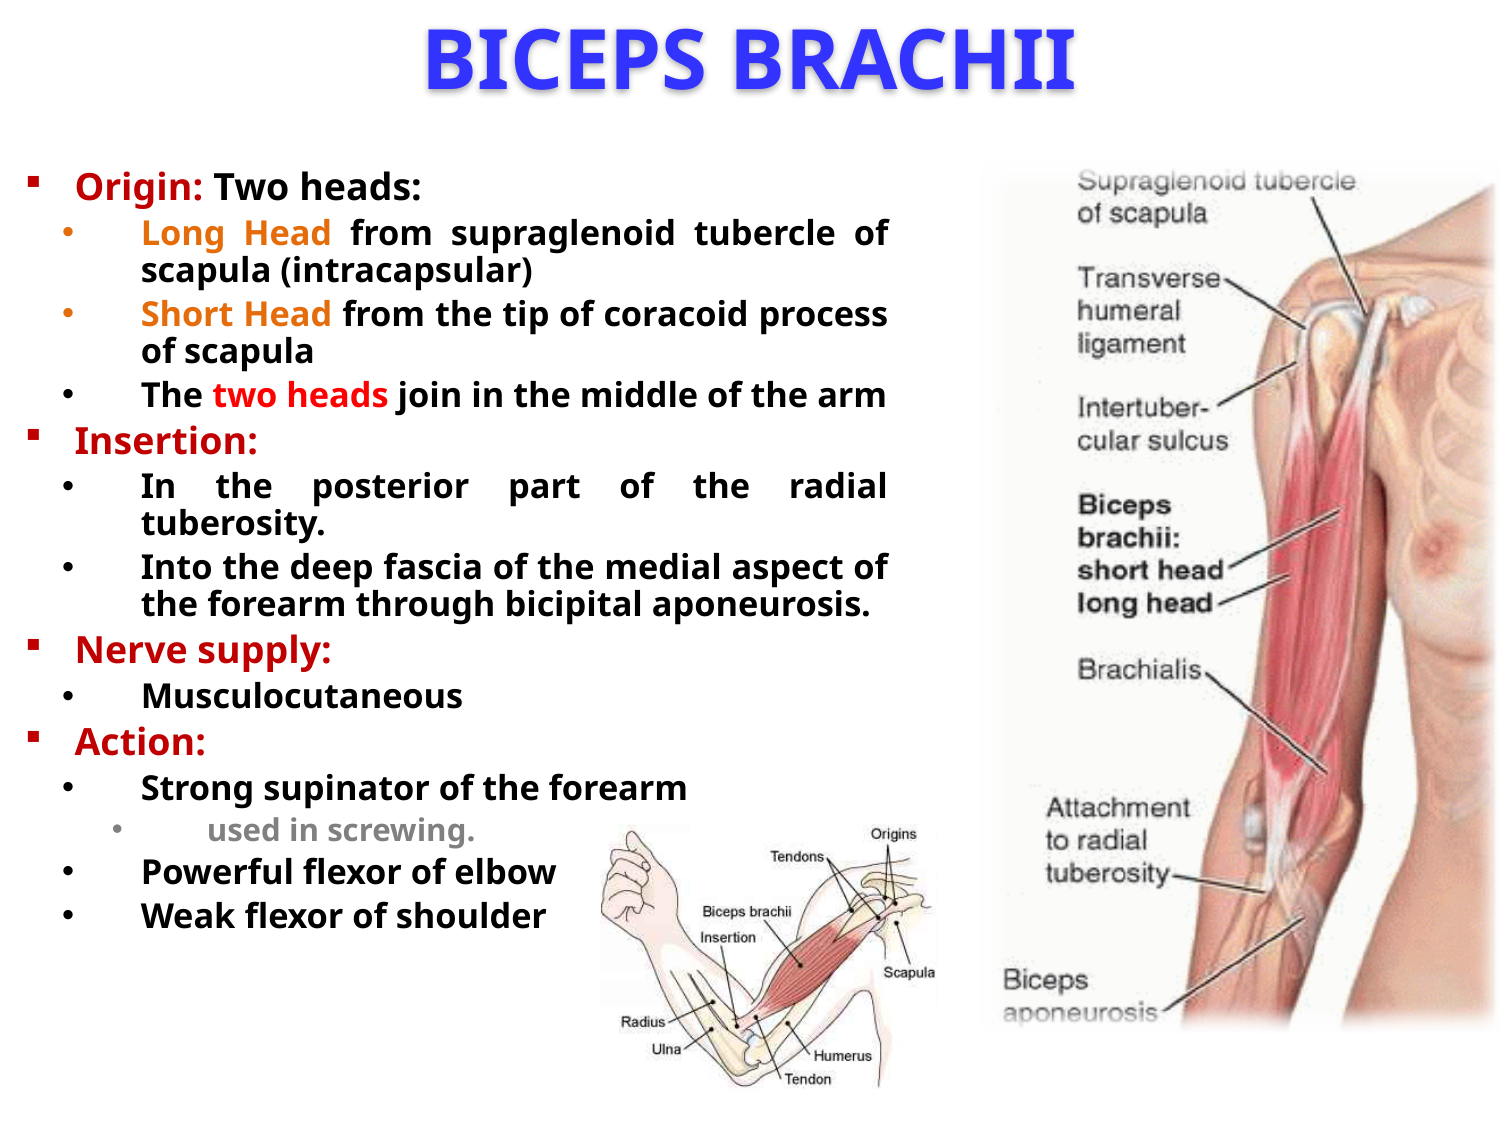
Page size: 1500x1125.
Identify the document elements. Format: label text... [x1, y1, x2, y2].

list Origin: Two heads: Long Head from supraglenoid tubercle of scapula (intracapsular) Short Head from the tip of coracoid process of scapula The two heads join in the middle of the arm Insertion: In the posterior part of the radial tuberosity. Into the deep fascia of the medial aspect of the forearm through bicipital aponeurosis. Nerve supply: Musculocutaneous Action: Strong supinator of the forearm used in screwing. Powerful flexor of elbow Weak flexor of shoulder [8, 159, 906, 954]
picture [599, 824, 938, 1093]
picture [980, 160, 1500, 1034]
title BICEPS BRACHII [0, 11, 1500, 114]
